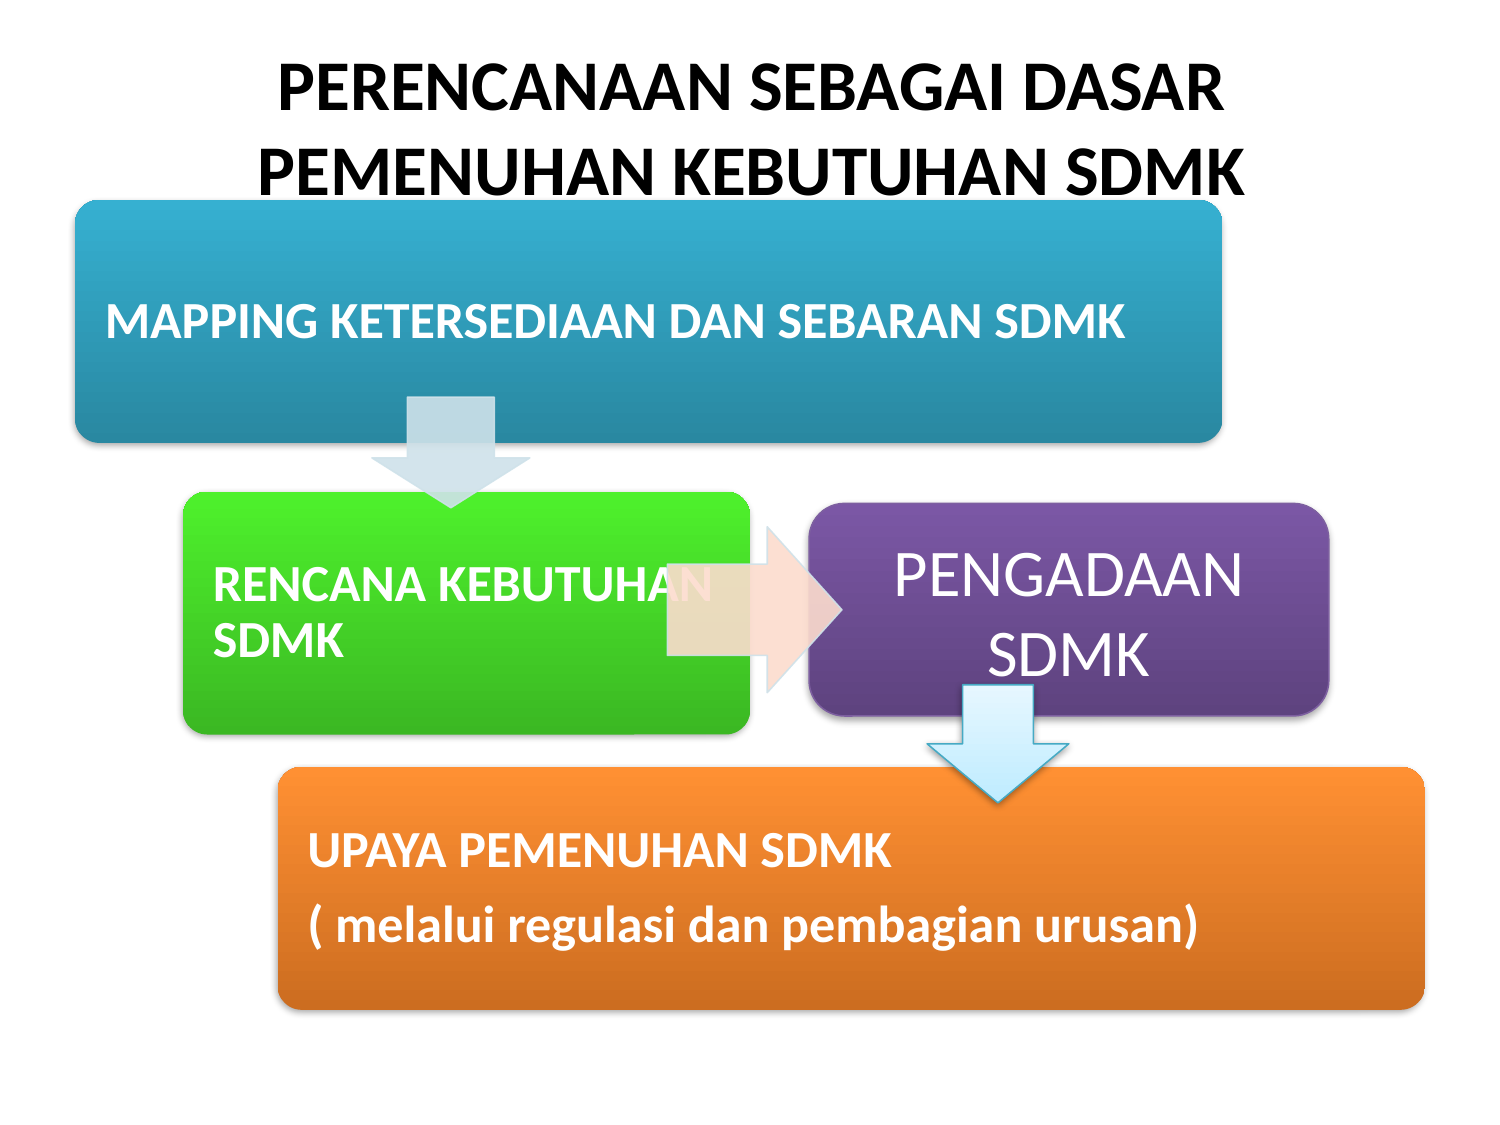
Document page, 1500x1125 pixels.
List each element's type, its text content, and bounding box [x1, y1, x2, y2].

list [74, 199, 1426, 1011]
title PERENCANAAN SEBAGAI DASAR PEMENUHAN KEBUTUHAN SDMK [76, 30, 1427, 201]
